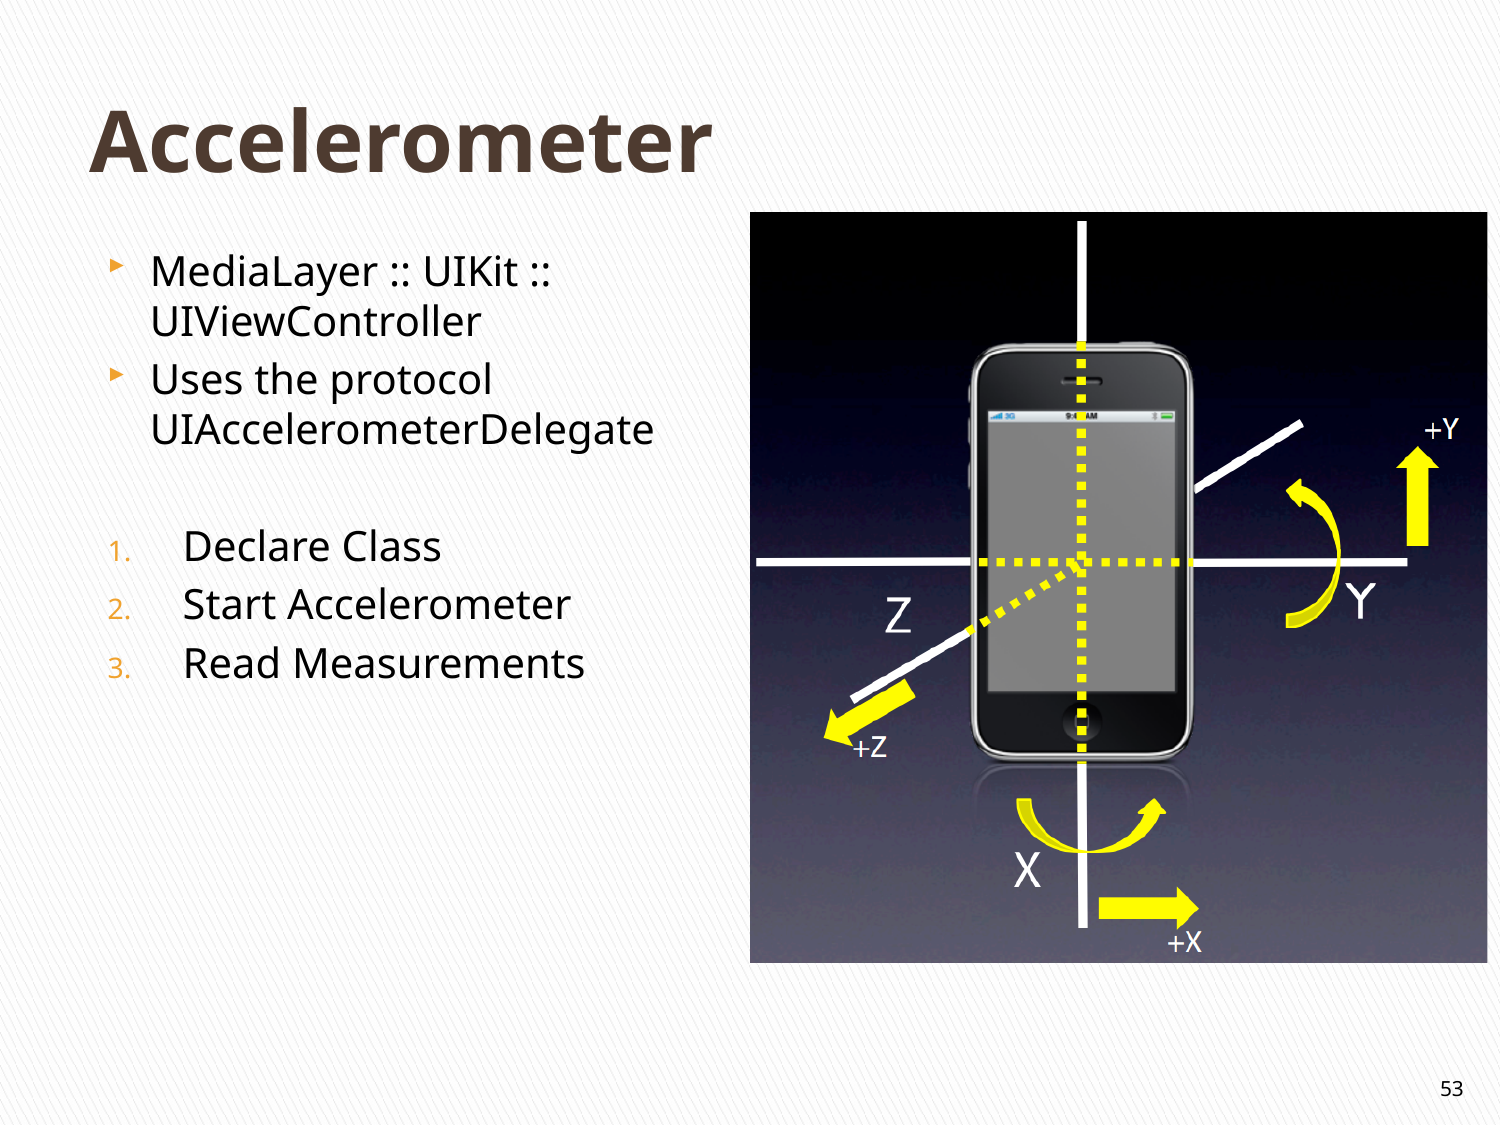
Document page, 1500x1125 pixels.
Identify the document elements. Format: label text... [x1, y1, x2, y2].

slide_number 53 [1418, 1051, 1479, 1112]
title Accelerometer [75, 44, 1425, 233]
list MediaLayer :: UIKit :: UIViewController Uses the protocol UIAccelerometerDelegate Declare Class Start Accelerometer Read Measurements [75, 236, 738, 963]
picture [749, 212, 1488, 963]
